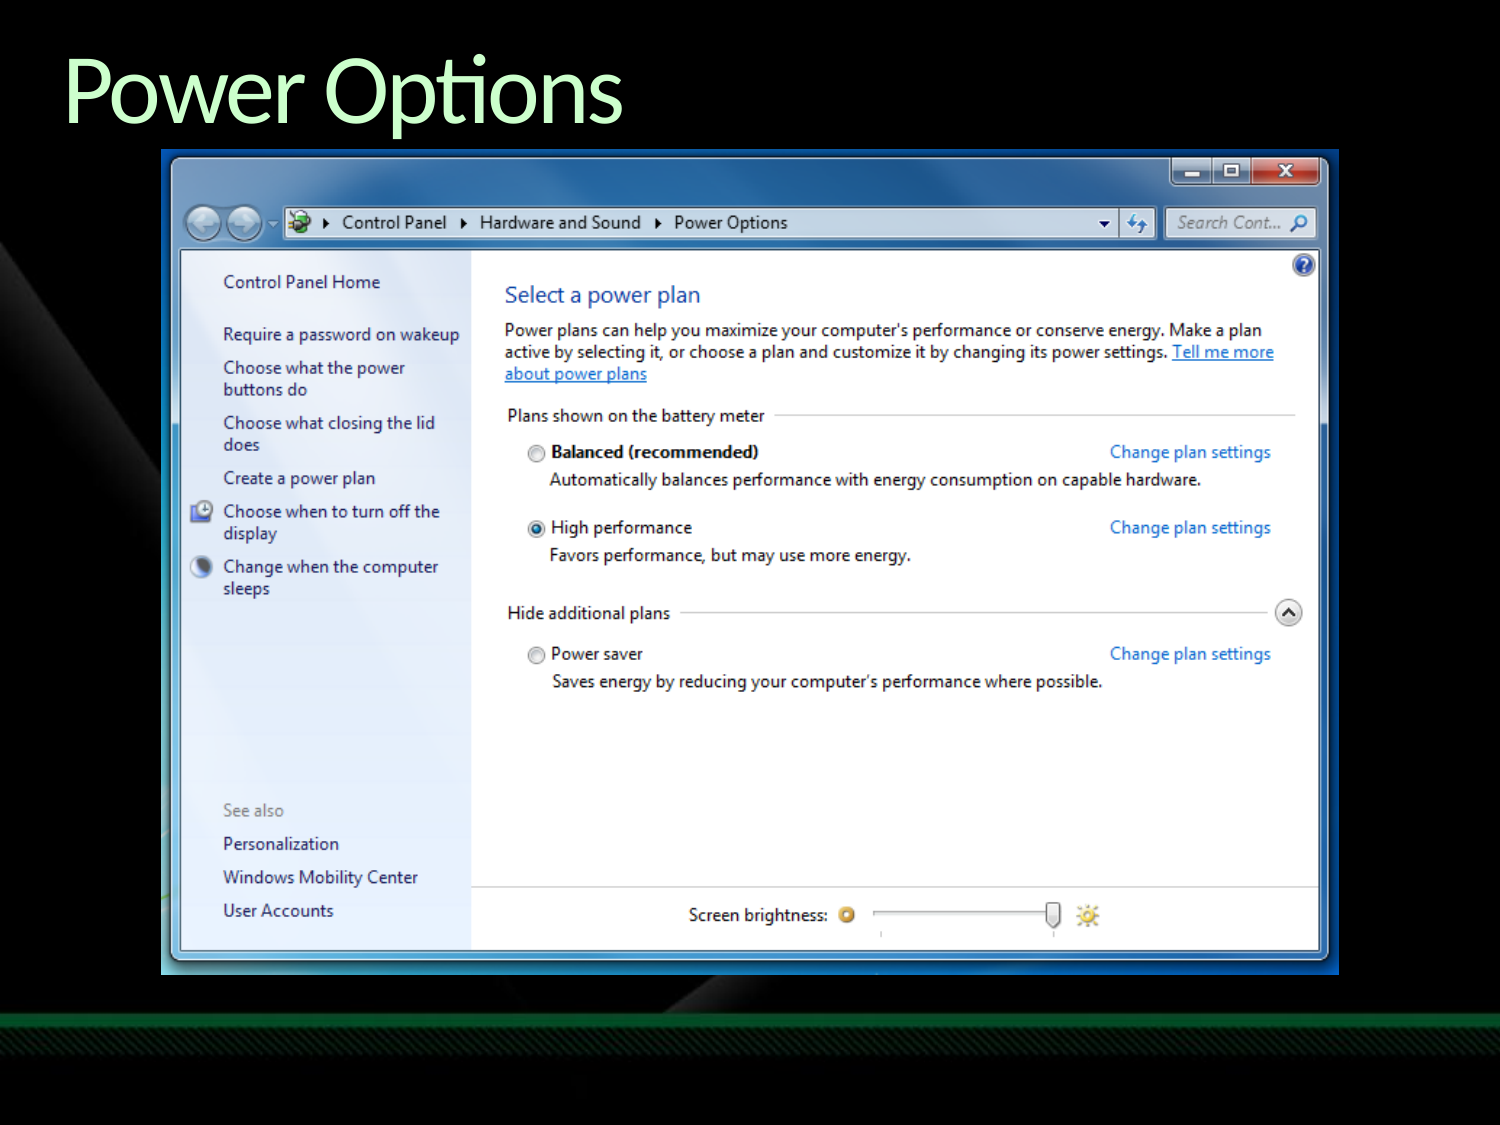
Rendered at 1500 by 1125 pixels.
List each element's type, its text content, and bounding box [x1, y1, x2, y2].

title Power Options [62, 37, 1438, 147]
picture [0, 0, 1500, 1125]
